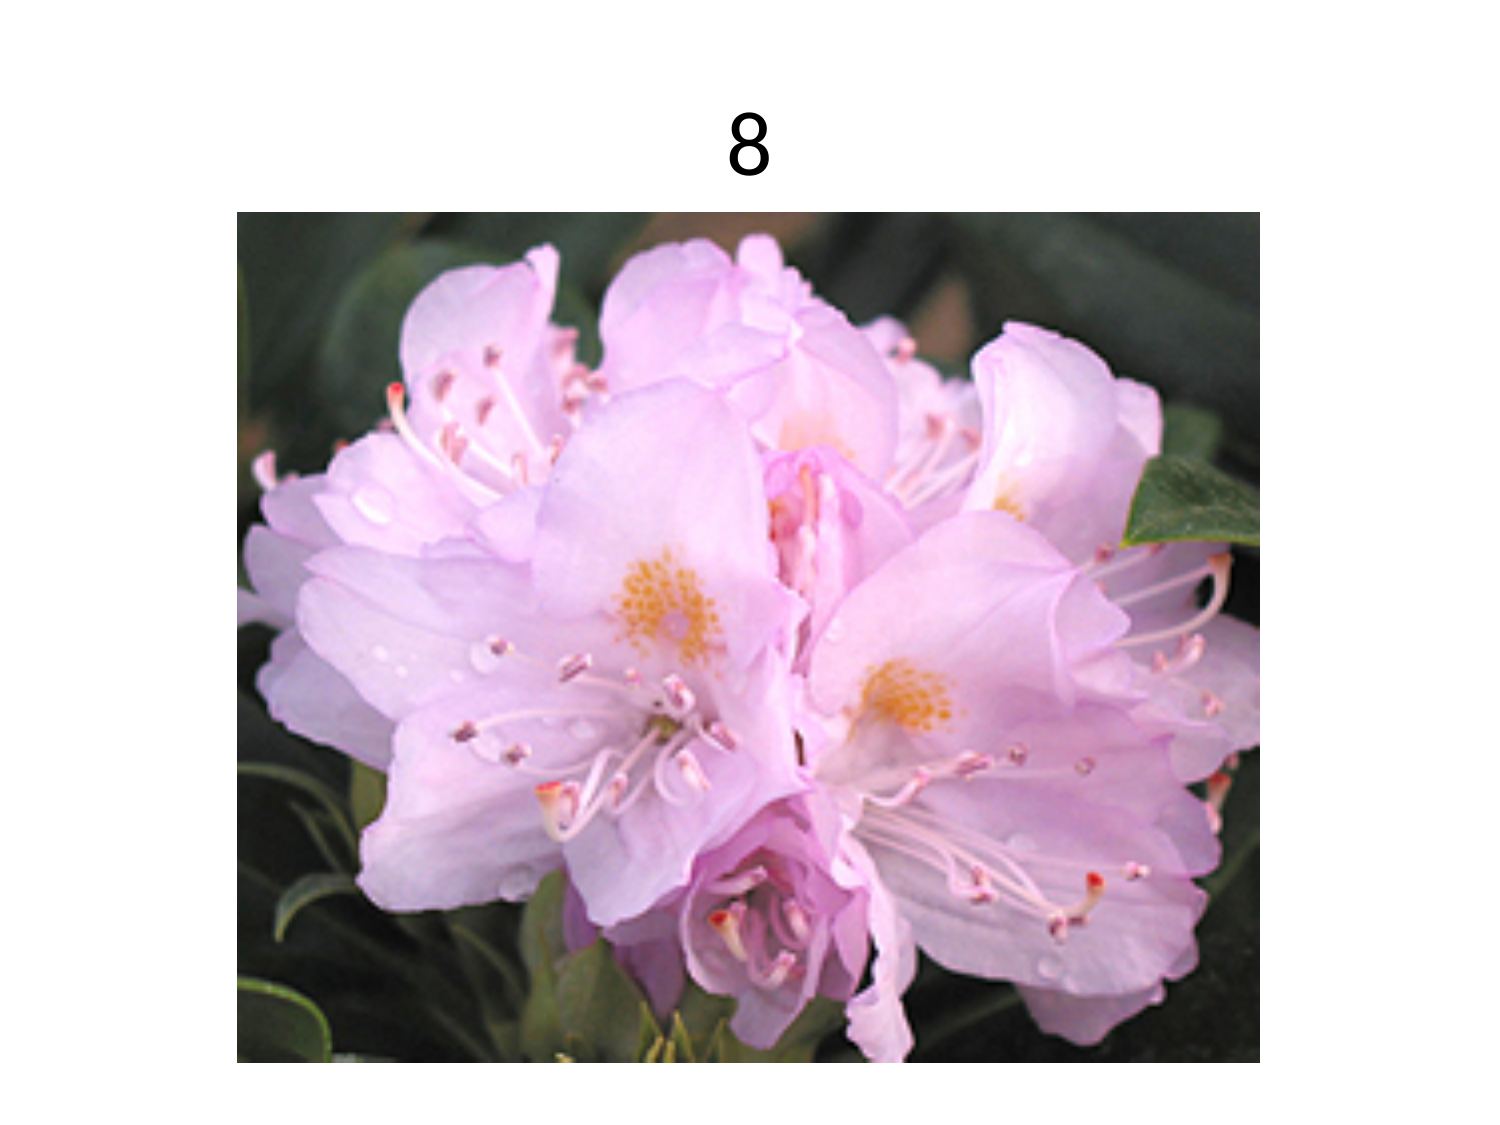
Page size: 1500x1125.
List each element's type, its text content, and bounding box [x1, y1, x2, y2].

title 8 [75, 45, 1425, 233]
picture [237, 212, 1260, 1063]
